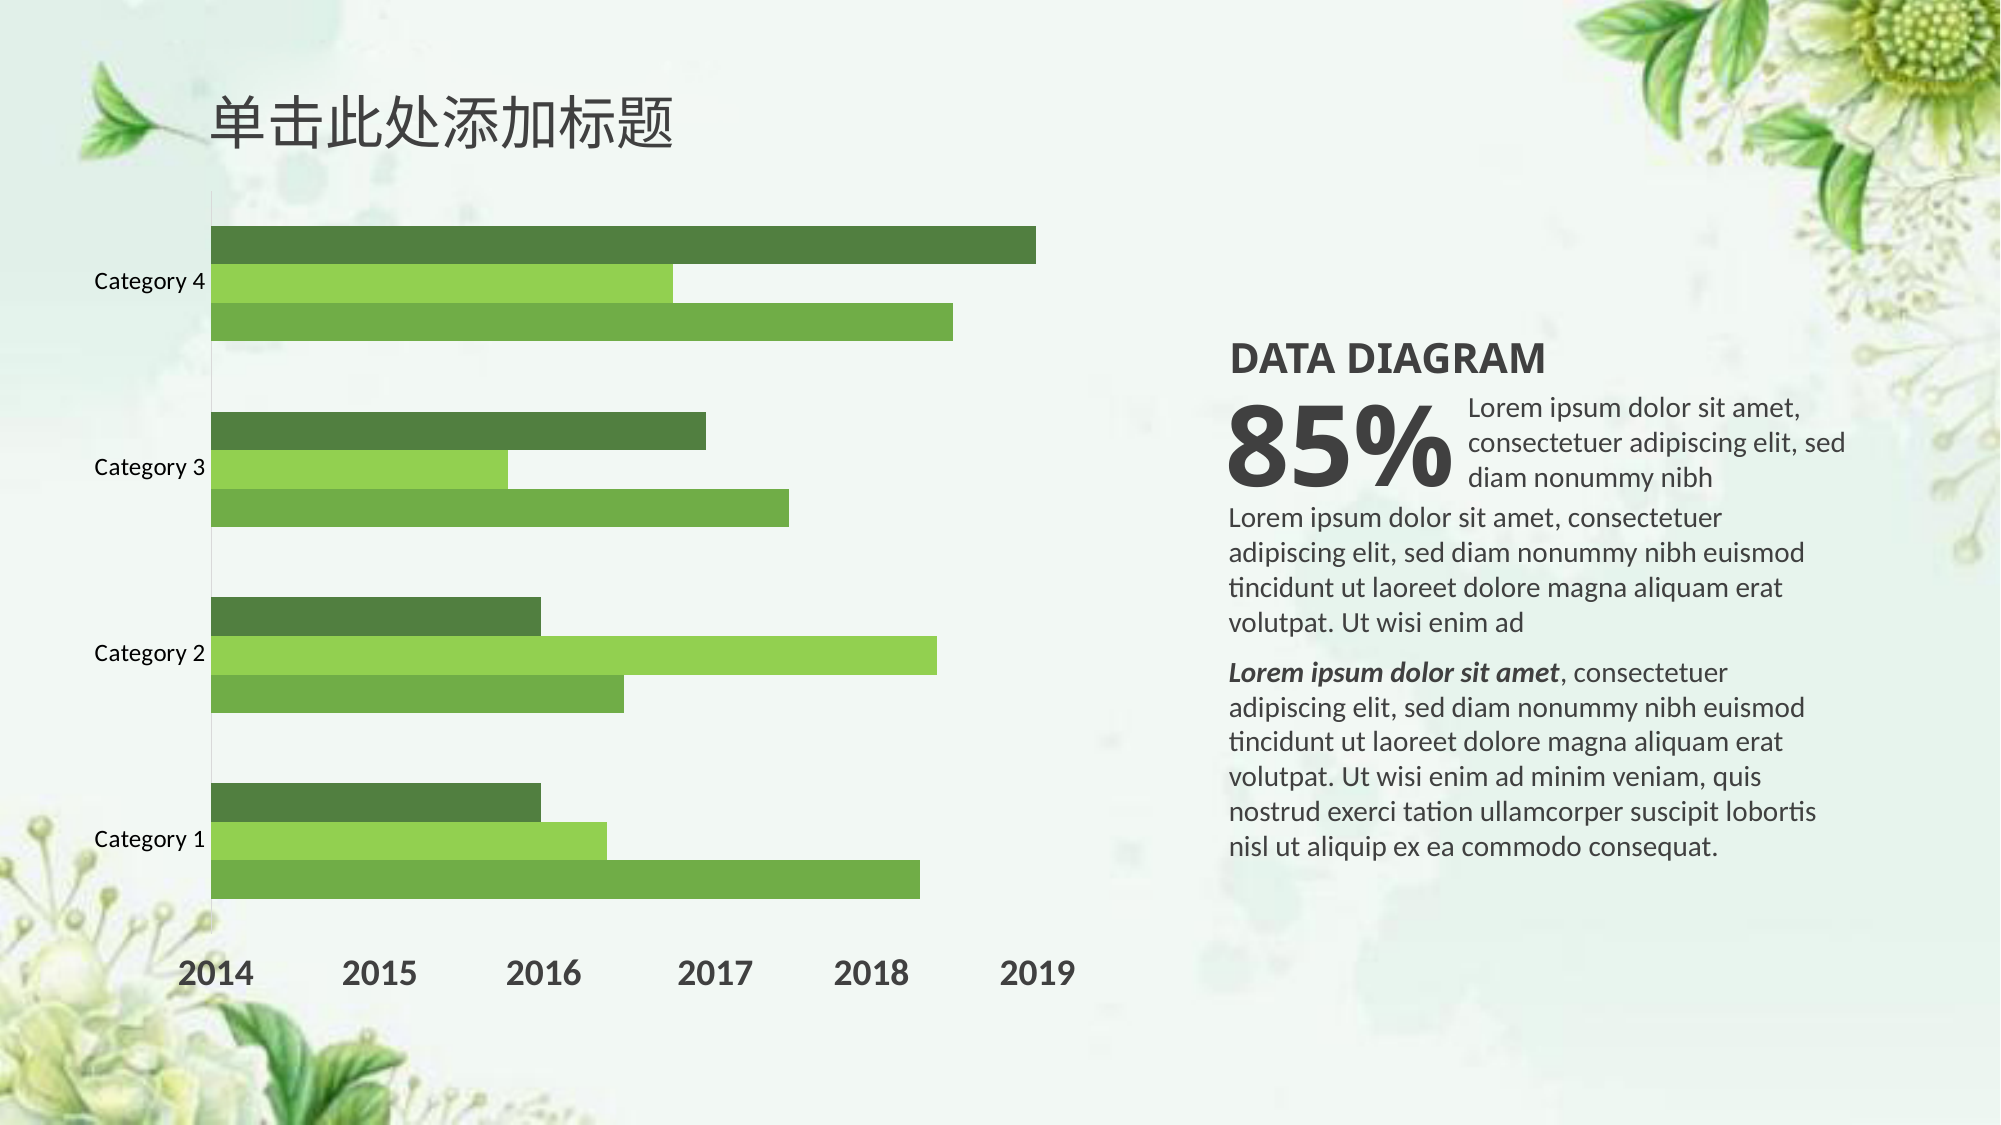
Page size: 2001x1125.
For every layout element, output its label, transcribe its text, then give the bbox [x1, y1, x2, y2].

text_box 2014 [163, 950, 269, 1001]
text_box 2016 [491, 950, 597, 1001]
text_box 单击此处添加标题 [194, 79, 690, 164]
chart [71, 175, 1224, 950]
text_box 2015 [327, 950, 433, 1001]
text_box 85% [1224, 366, 1471, 490]
text_box 2018 [818, 950, 925, 1001]
text_box 2019 [984, 950, 1091, 1001]
text_box DATA DIAGRAM [1224, 324, 1562, 380]
text_box Lorem ipsum dolor sit amet, consectetuer adipiscing elit, sed diam nonummy nibh euismod tincidunt ut laoreet dolore magna aliquam erat volutpat. Ut wisi enim ad [1224, 490, 1862, 645]
text_box Lorem ipsum dolor sit amet, consectetuer adipiscing elit, sed diam nonummy nibh euismod tincidunt ut laoreet dolore magna aliquam erat volutpat. Ut wisi enim ad minim veniam, quis nostrud exerci tation ullamcorper suscipit lobortis nisl ut aliquip ex ea commodo consequat. [1224, 645, 1862, 870]
text_box 2017 [662, 950, 769, 1001]
text_box Lorem ipsum dolor sit amet, consectetuer adipiscing elit, sed diam nonummy nibh [1471, 380, 1863, 501]
picture [0, 0, 2001, 1125]
